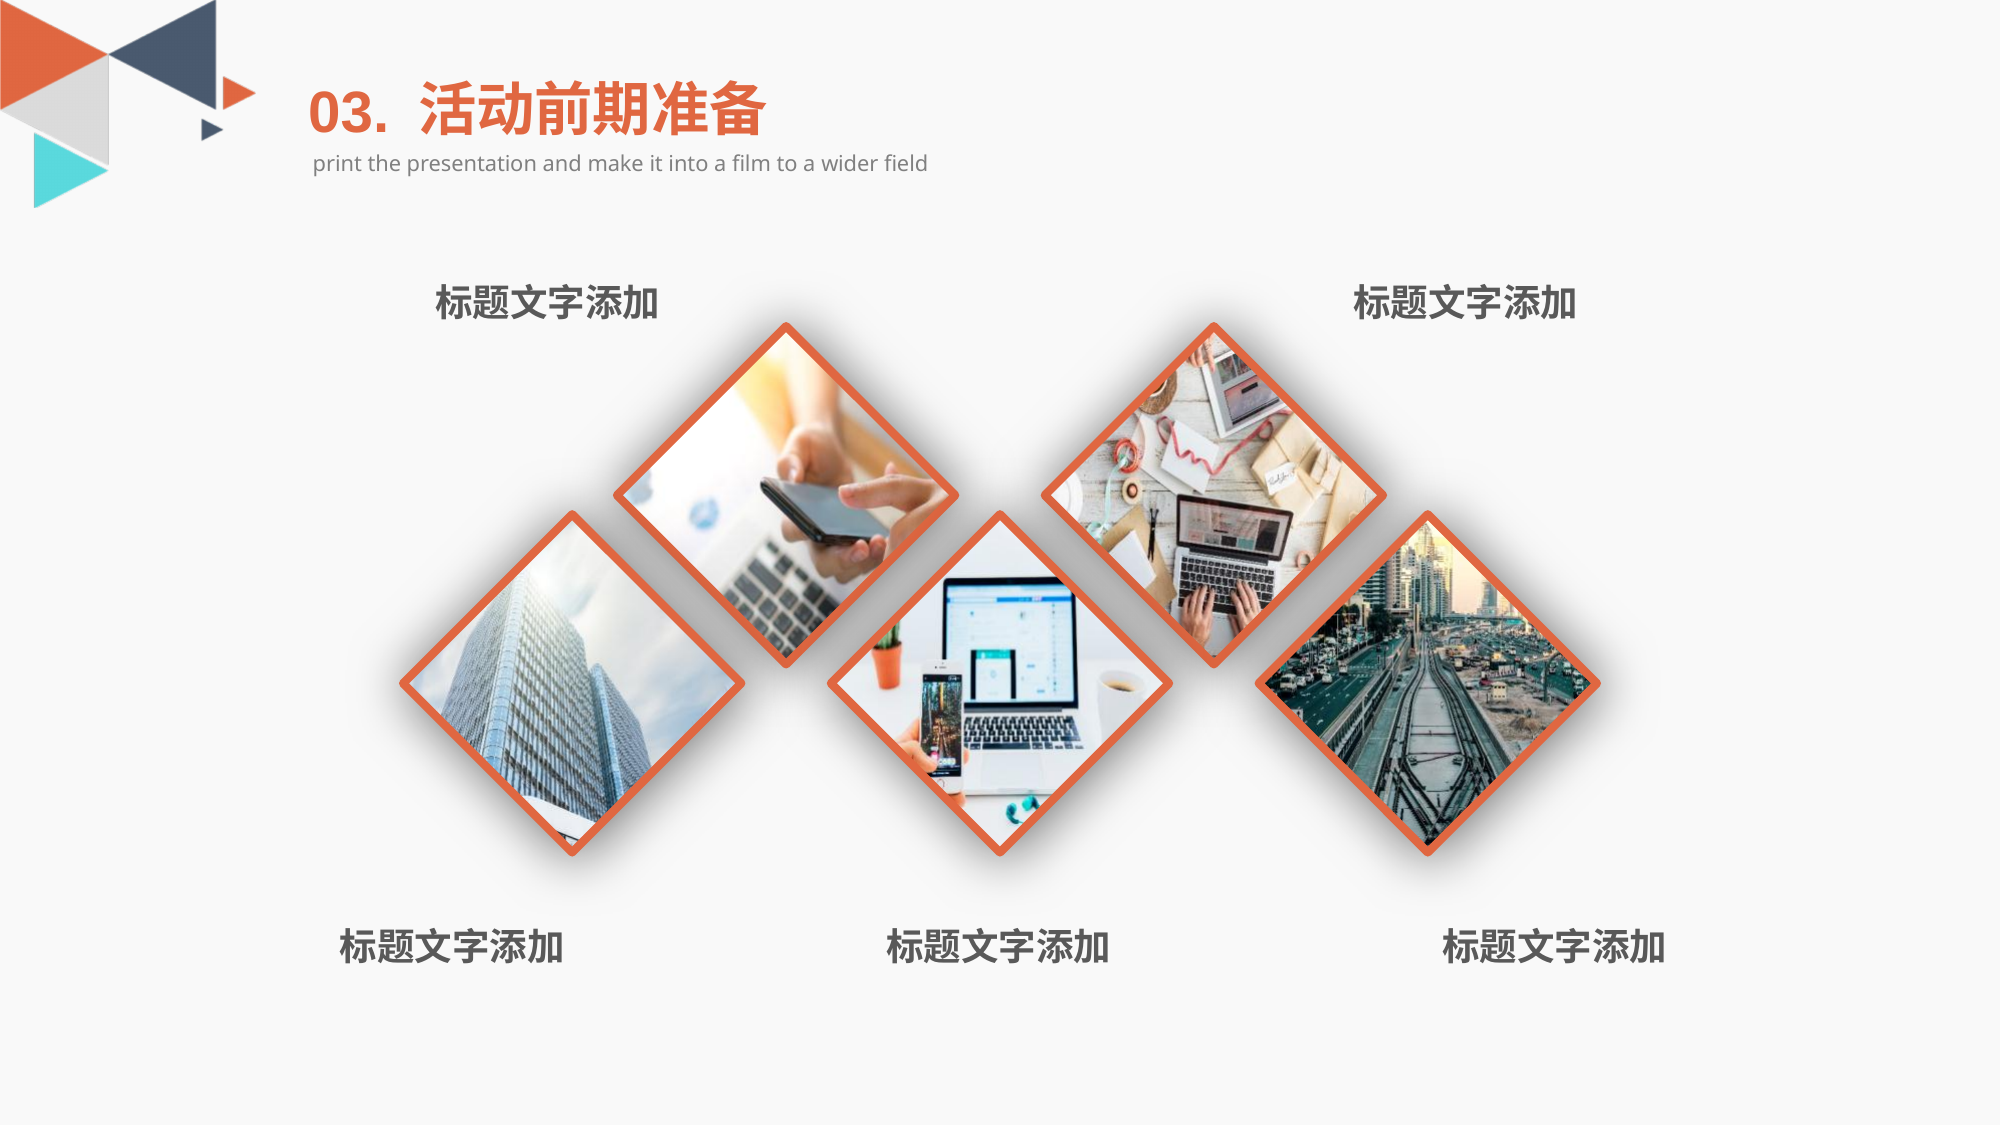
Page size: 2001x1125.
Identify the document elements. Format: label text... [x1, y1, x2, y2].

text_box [292, 64, 1022, 182]
text_box 标题文字添加 [420, 262, 690, 332]
text_box 标题文字添加 [1427, 906, 1697, 975]
picture [403, 326, 1597, 853]
picture [1, 0, 255, 232]
text_box 标题文字添加 [1338, 262, 1607, 332]
text_box 标题文字添加 [324, 906, 594, 975]
text_box 标题文字添加 [871, 906, 1141, 975]
